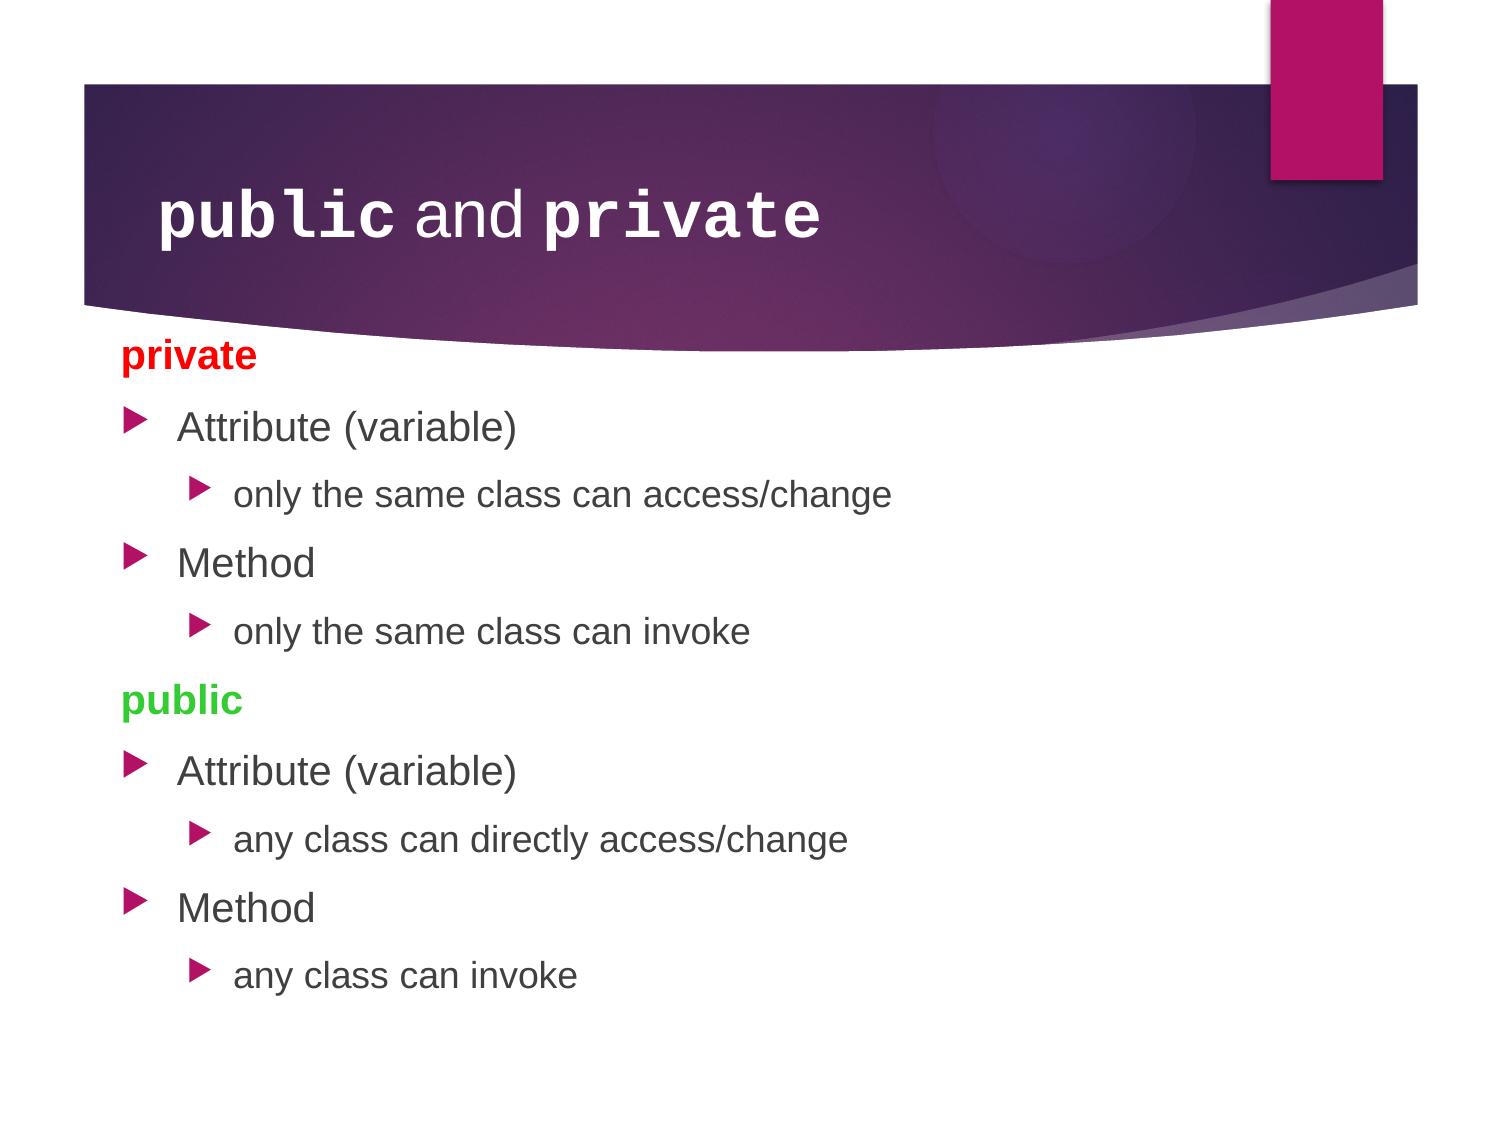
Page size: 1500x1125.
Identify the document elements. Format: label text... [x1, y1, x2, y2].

list private Attribute (variable) only the same class can access/change Method only the same class can invoke public Attribute (variable) any class can directly access/change Method any class can invoke [105, 320, 1381, 1083]
title public and private [142, 152, 1183, 269]
